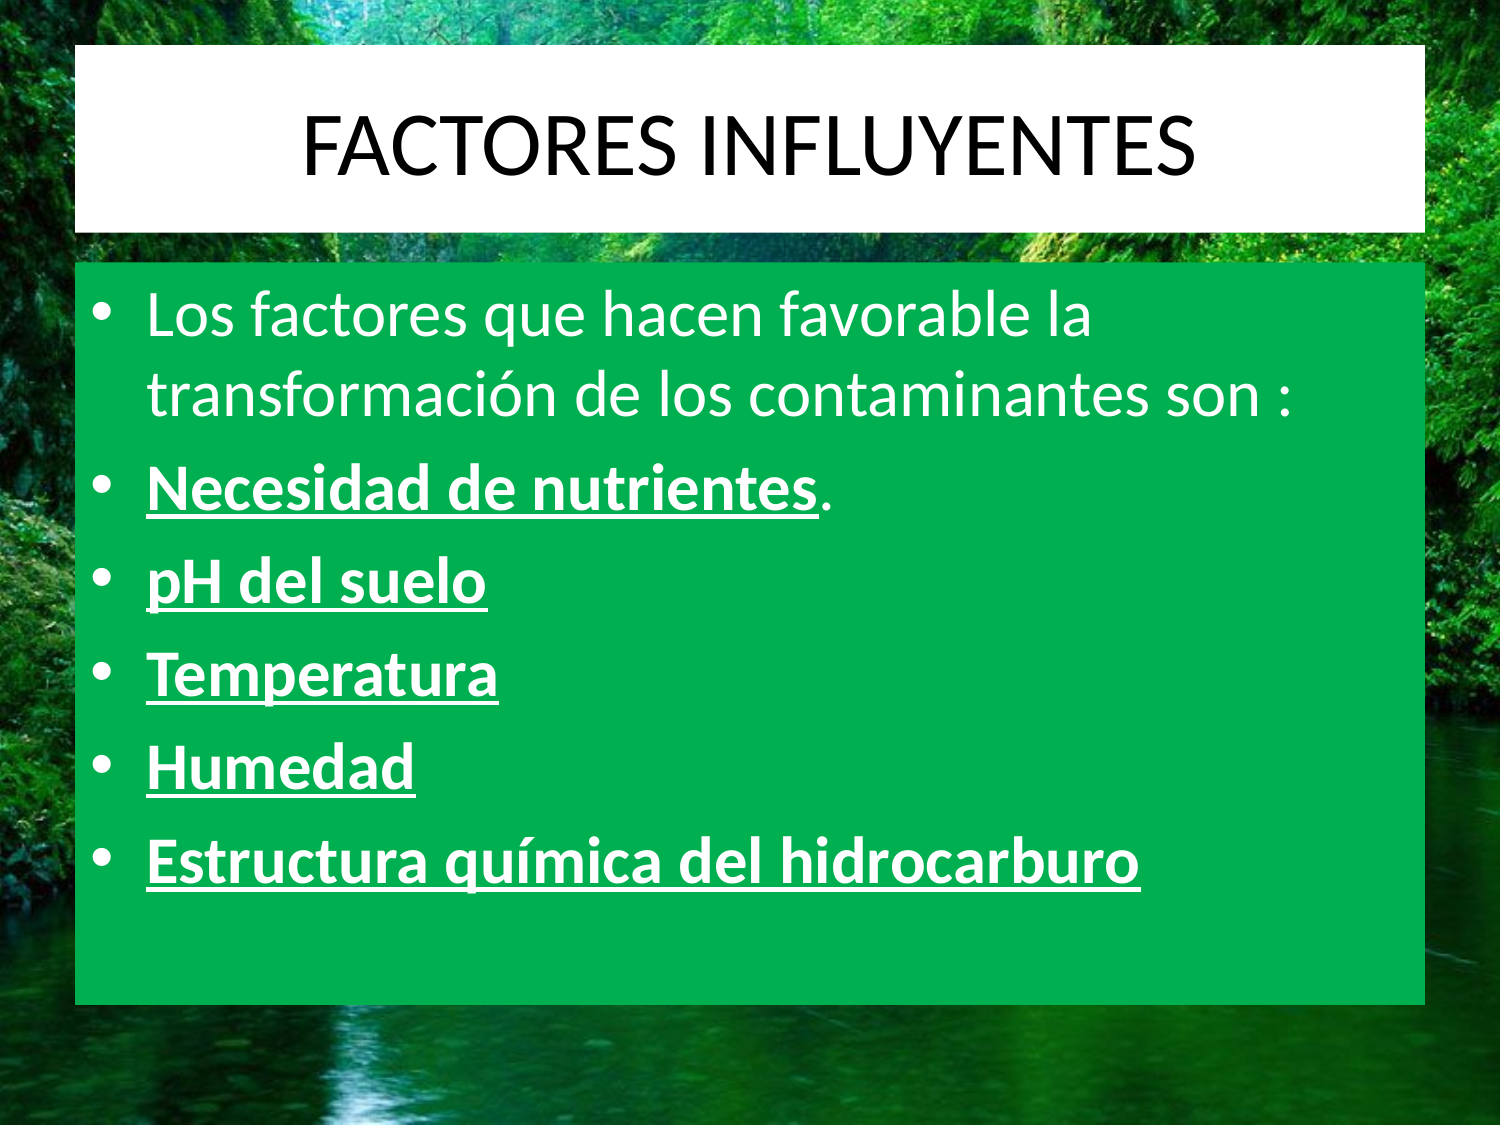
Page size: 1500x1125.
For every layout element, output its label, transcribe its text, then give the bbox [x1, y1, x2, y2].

list Los factores que hacen favorable la transformación de los contaminantes son : Necesidad de nutrientes. pH del suelo Temperatura Humedad Estructura química del hidrocarburo [75, 262, 1425, 1005]
title FACTORES INFLUYENTES [75, 45, 1425, 233]
picture [0, 0, 1500, 1125]
